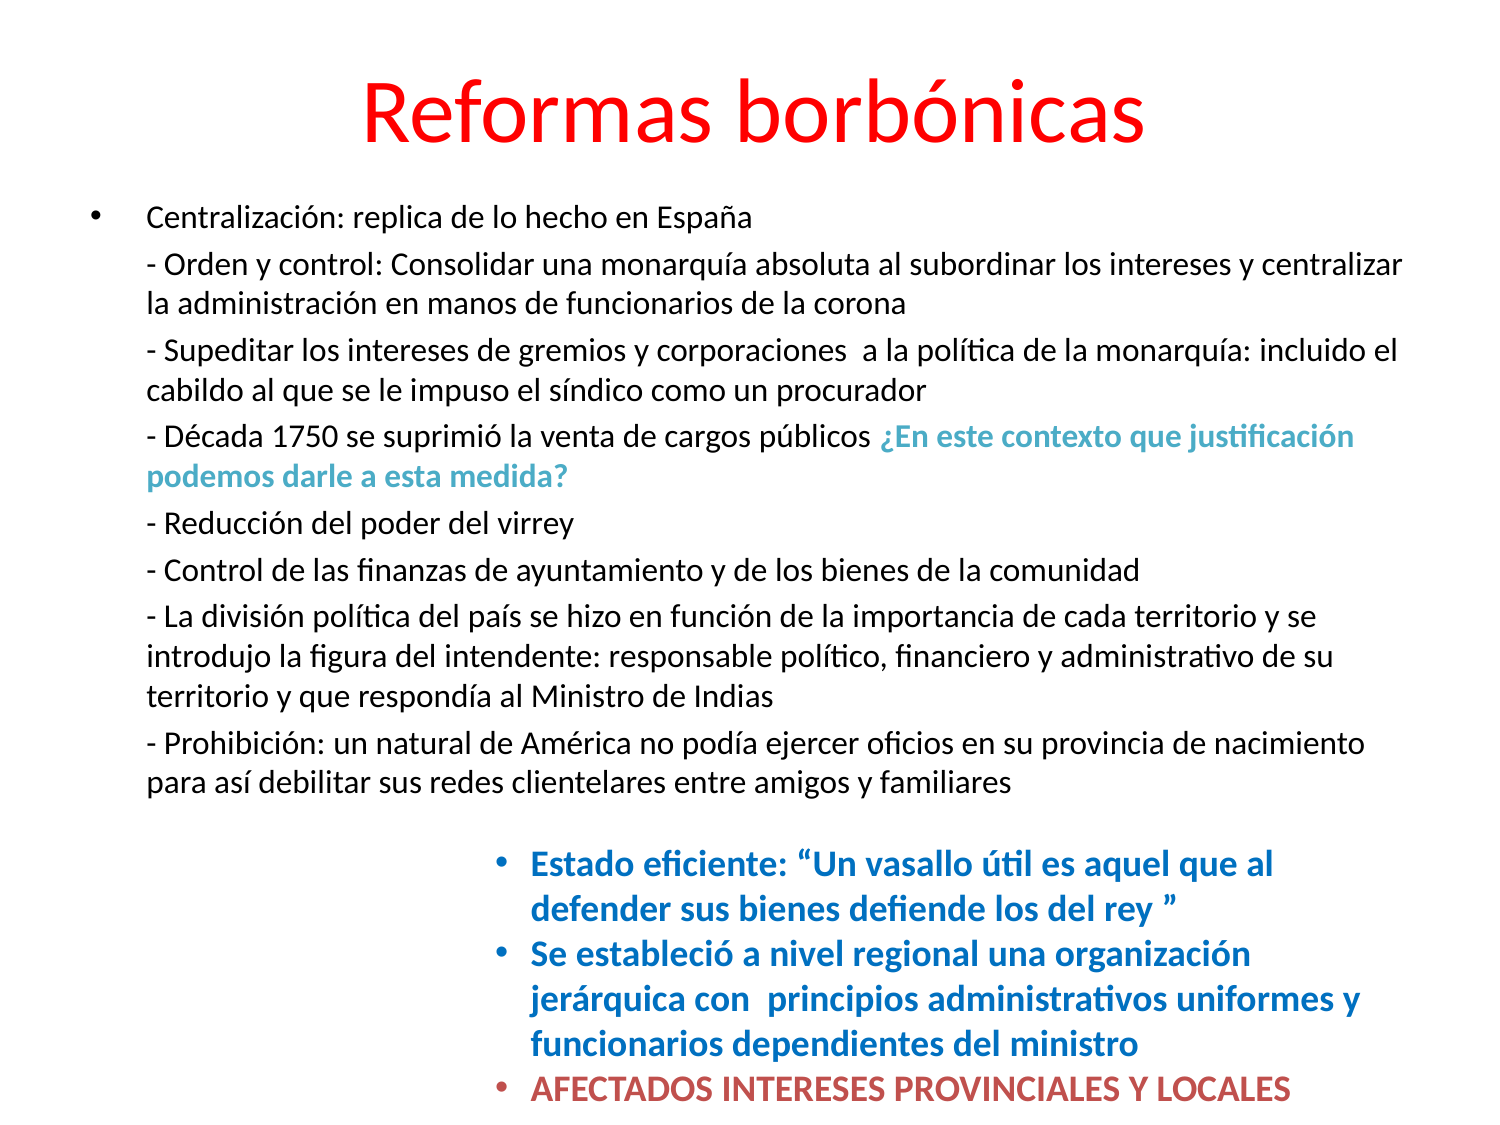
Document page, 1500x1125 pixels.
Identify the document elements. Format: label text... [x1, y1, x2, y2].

text_box Estado eficiente: “Un vasallo útil es aquel que al defender sus bienes defiende los del rey ” Se estableció a nivel regional una organización jerárquica con principios administrativos uniformes y funcionarios dependientes del ministro AFECTADOS INTERESES PROVINCIALES Y LOCALES [480, 831, 1430, 1125]
list Centralización: replica de lo hecho en España - Orden y control: Consolidar una monarquía absoluta al subordinar los intereses y centralizar la administración en manos de funcionarios de la corona - Supeditar los intereses de gremios y corporaciones a la política de la monarquía: incluido el cabildo al que se le impuso el síndico como un procurador - Década 1750 se suprimió la venta de cargos públicos ¿En este contexto que justificación podemos darle a esta medida? - Reducción del poder del virrey - Control de las finanzas de ayuntamiento y de los bienes de la comunidad - La división política del país se hizo en función de la importancia de cada territorio y se introdujo la figura del intendente: responsable político, financiero y administrativo de su territorio y que respondía al Ministro de Indias - Prohibición: un natural de América no podía ejercer oficios en su provincia de nacimiento para así debilitar sus redes clientelares entre amigos y familiares [74, 187, 1426, 821]
title Reformas borbónicas [79, 11, 1430, 200]
